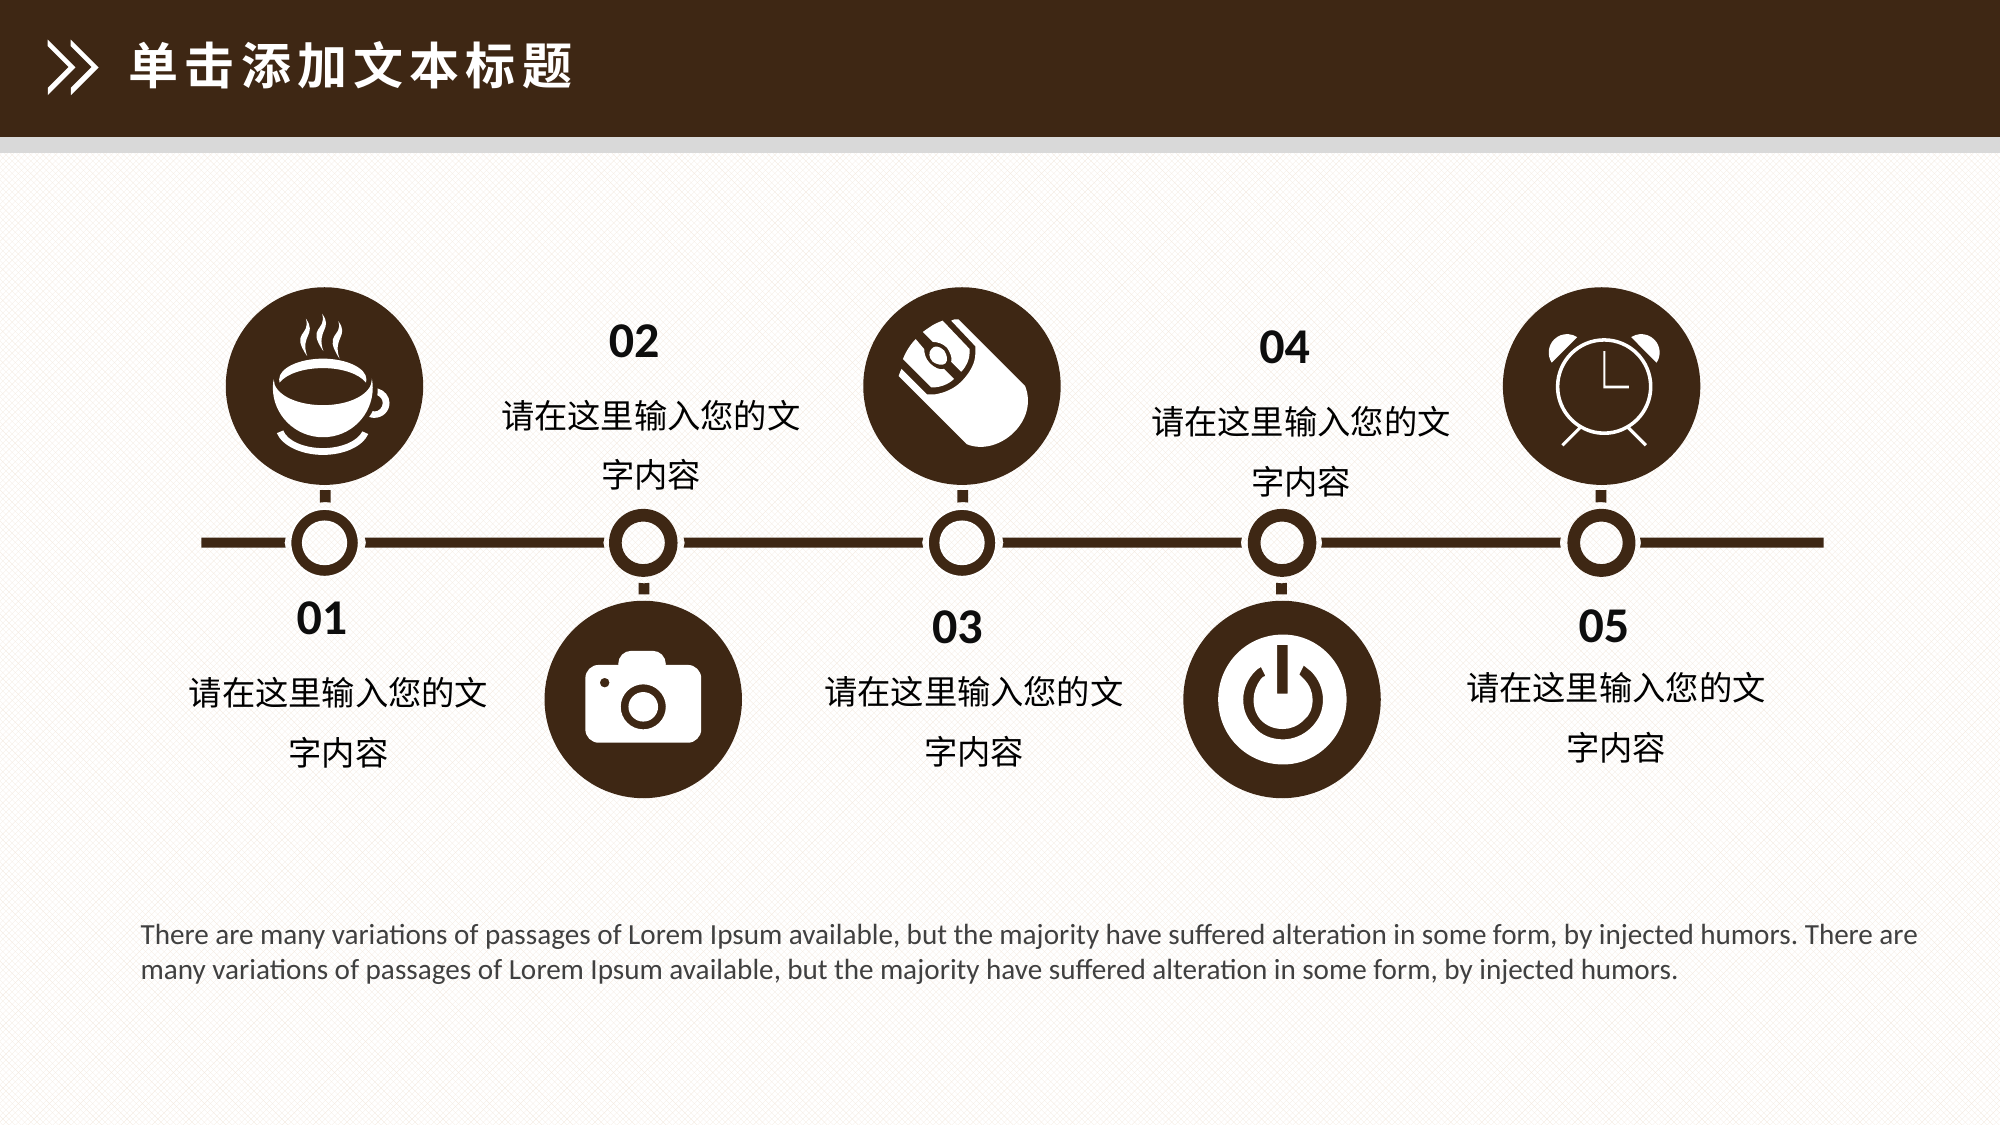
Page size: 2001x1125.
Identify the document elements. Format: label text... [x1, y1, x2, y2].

text_box [364, 537, 605, 548]
text_box [1321, 537, 1561, 548]
text_box [1002, 537, 1242, 548]
text_box [201, 537, 286, 548]
text_box [1595, 490, 1607, 503]
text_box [479, 299, 823, 450]
text_box 单击添加文本标题 [113, 26, 588, 102]
text_box [957, 490, 969, 503]
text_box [1502, 287, 1701, 485]
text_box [802, 586, 1146, 727]
text_box [638, 582, 650, 595]
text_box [1183, 600, 1381, 799]
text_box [544, 600, 742, 799]
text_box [863, 287, 1061, 485]
text_box [609, 508, 678, 577]
text_box There are many variations of passages of Lorem Ipsum available, but the majority have suffered alteration in some form, by injected humors. There are many variations of passages of Lorem Ipsum available, but the majority have suffered alteration in some form, by injected humors. [125, 907, 1942, 993]
text_box [927, 508, 997, 577]
text_box [1567, 508, 1636, 577]
text_box [319, 490, 331, 503]
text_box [28, 47, 91, 88]
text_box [225, 287, 424, 485]
text_box [1640, 537, 1824, 548]
text_box [1247, 508, 1317, 577]
text_box [0, 0, 2000, 136]
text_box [1444, 585, 1788, 723]
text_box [1129, 305, 1473, 457]
text_box [0, 136, 2000, 154]
text_box [1276, 582, 1287, 595]
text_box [166, 576, 511, 728]
text_box [290, 508, 359, 576]
text_box [683, 537, 924, 548]
